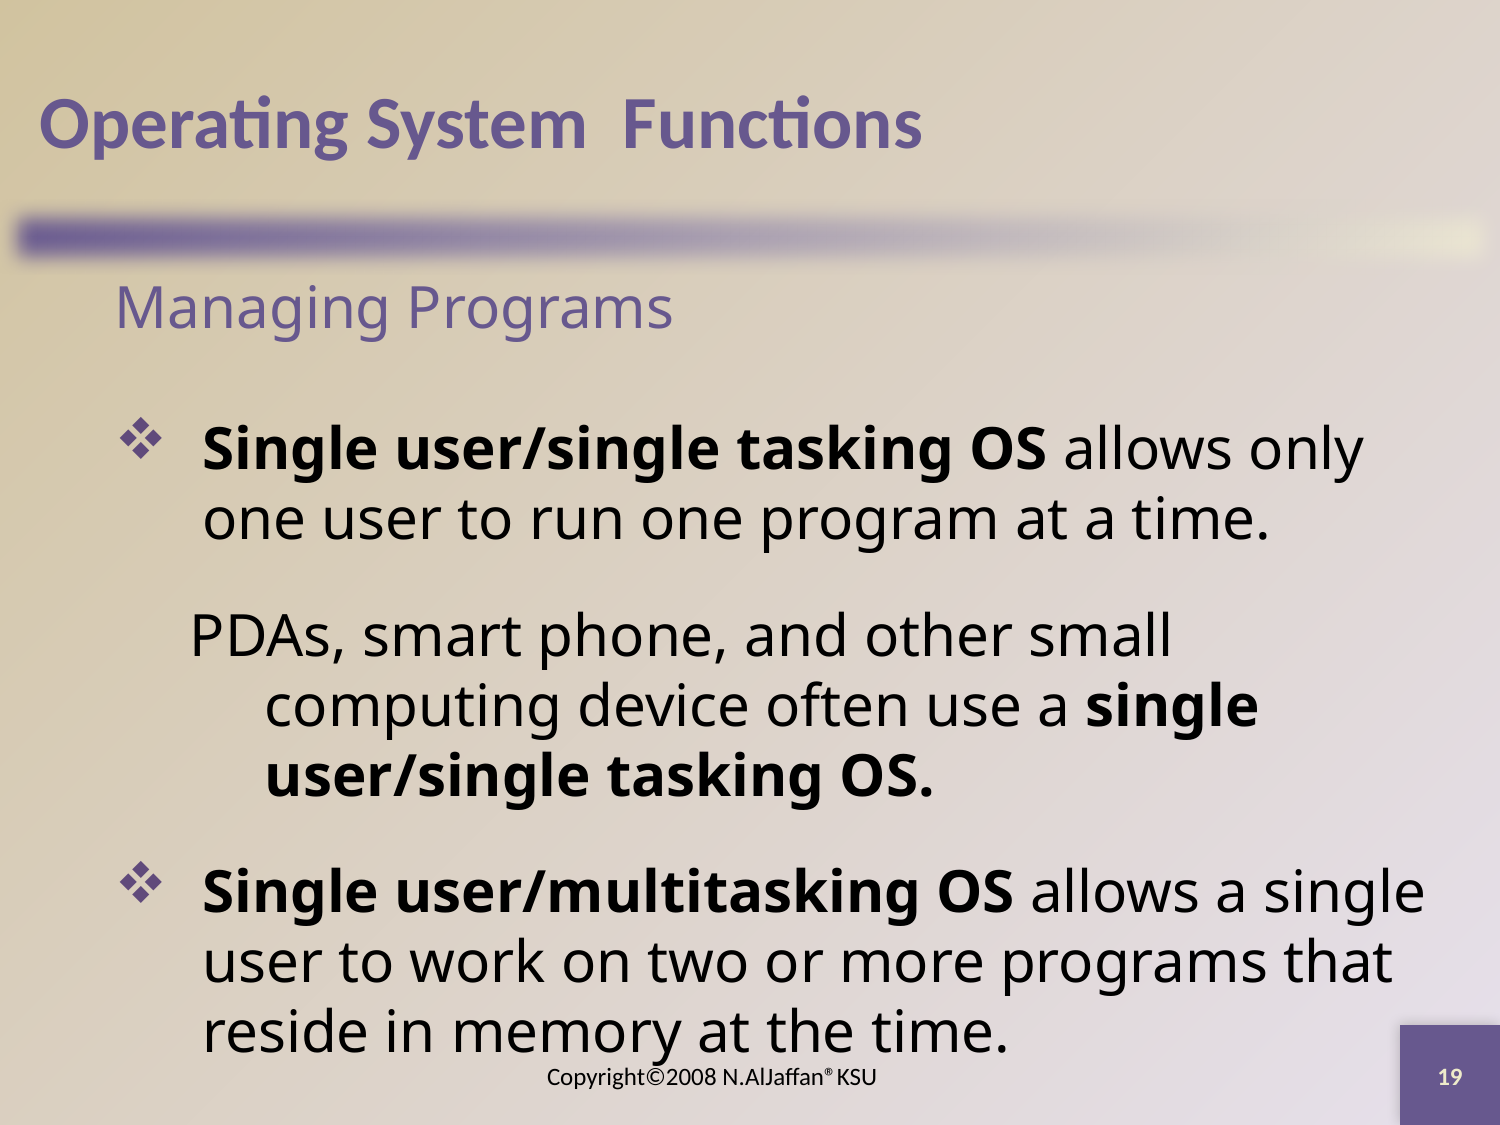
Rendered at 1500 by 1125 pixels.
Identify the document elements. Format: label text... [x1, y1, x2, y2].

footer Copyright©2008 N.AlJaffan®KSU [324, 1045, 1100, 1105]
title Operating System Functions [24, 24, 1475, 213]
list Managing Programs Single user/single tasking OS allows only one user to run one program at a time. PDAs, smart phone, and other small computing device often use a single user/single tasking OS. Single user/multitasking OS allows a single user to work on two or more programs that reside in memory at the time. [24, 262, 1475, 1025]
slide_number 19 [1400, 1025, 1500, 1125]
